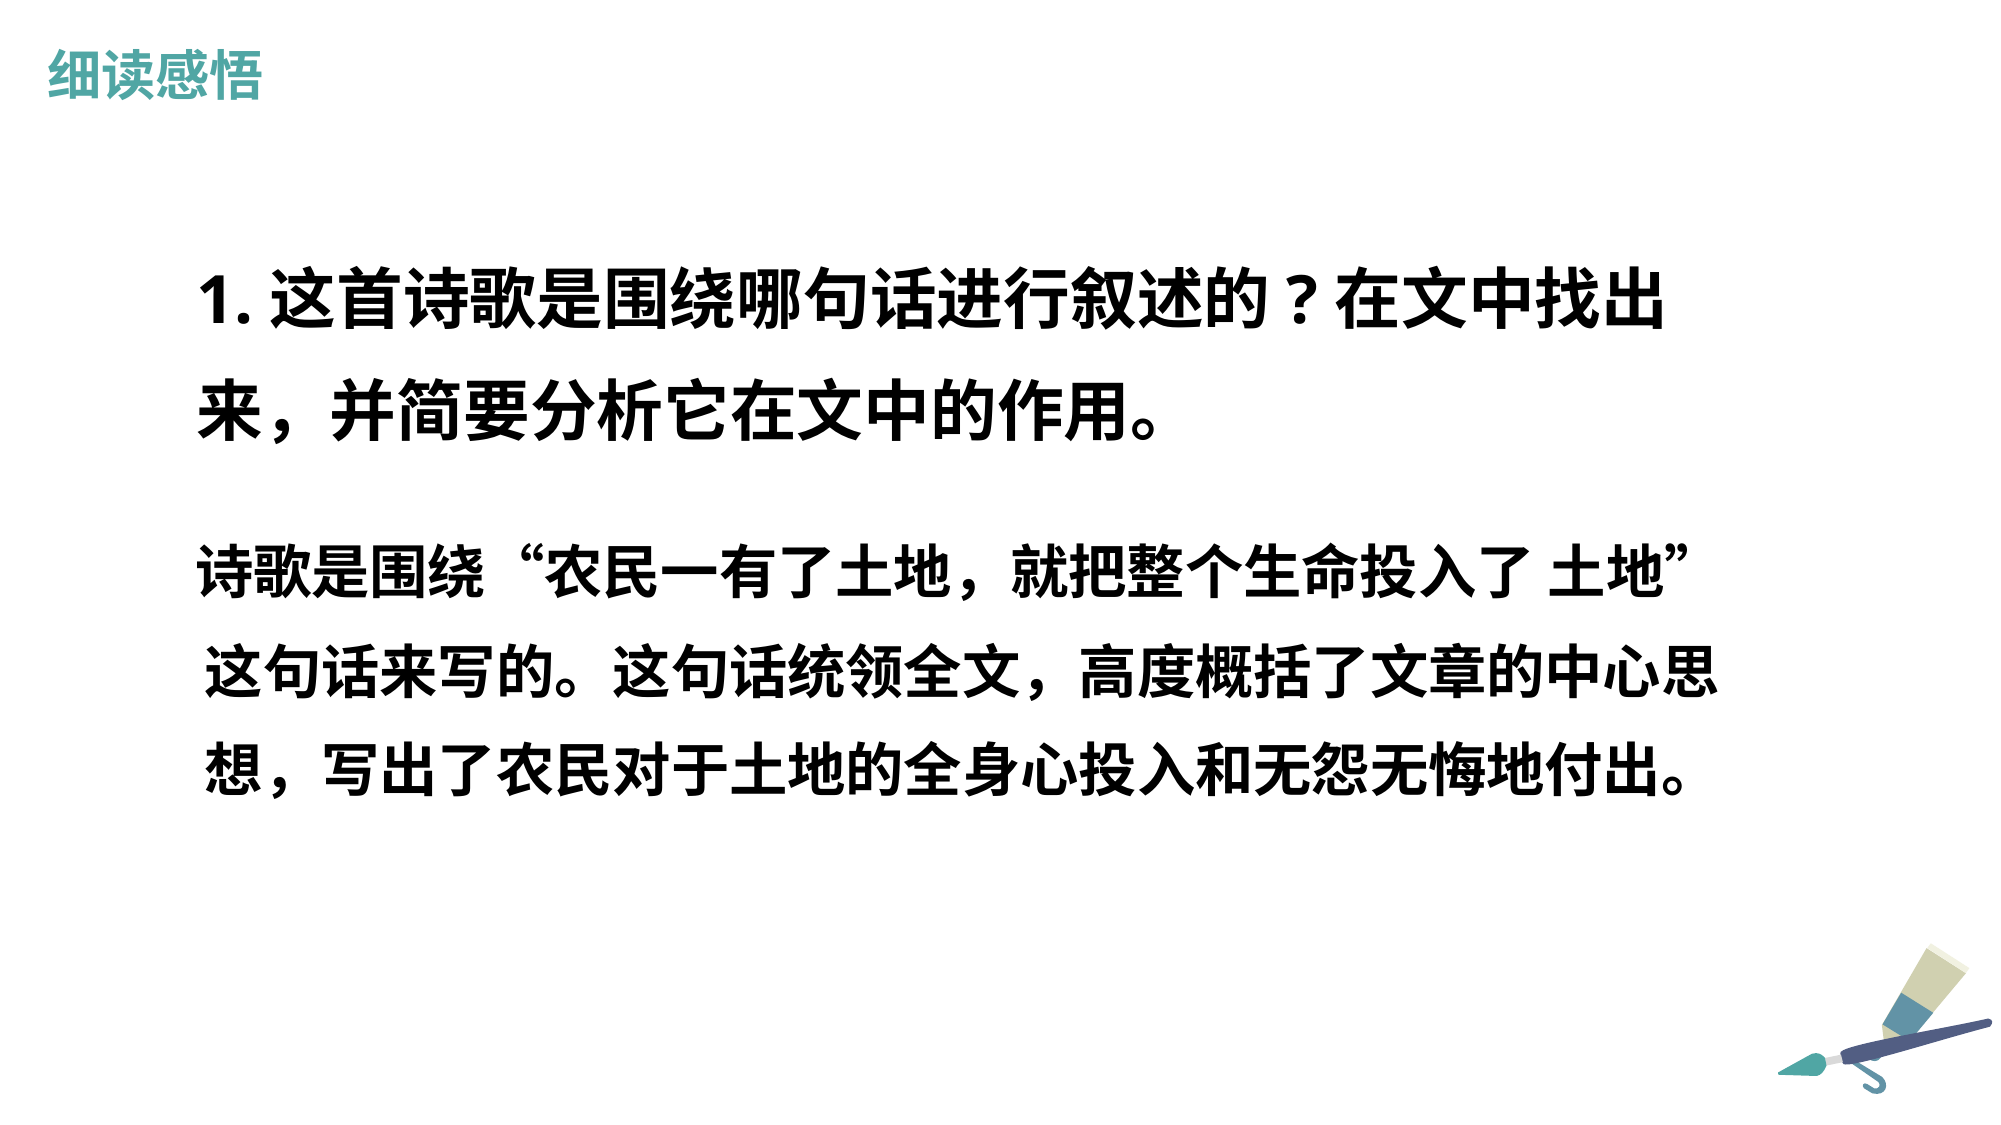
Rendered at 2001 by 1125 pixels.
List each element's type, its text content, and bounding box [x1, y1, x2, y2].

text_box 细读感悟 [32, 33, 347, 114]
text_box 诗歌是围绕“农民一有了土地，就把整个生命投入了 土地”这句话来写的。这句话统领全文，高度概括了文章的中心思想，写出了农民对于土地的全身心投入和无怨无悔地付出。 [133, 487, 1751, 846]
text_box 1.这首诗歌是围绕哪句话进行叙述的?在文中找出来，并简要分析它在文中的作用。 [181, 214, 1731, 459]
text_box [1811, 945, 1974, 1125]
